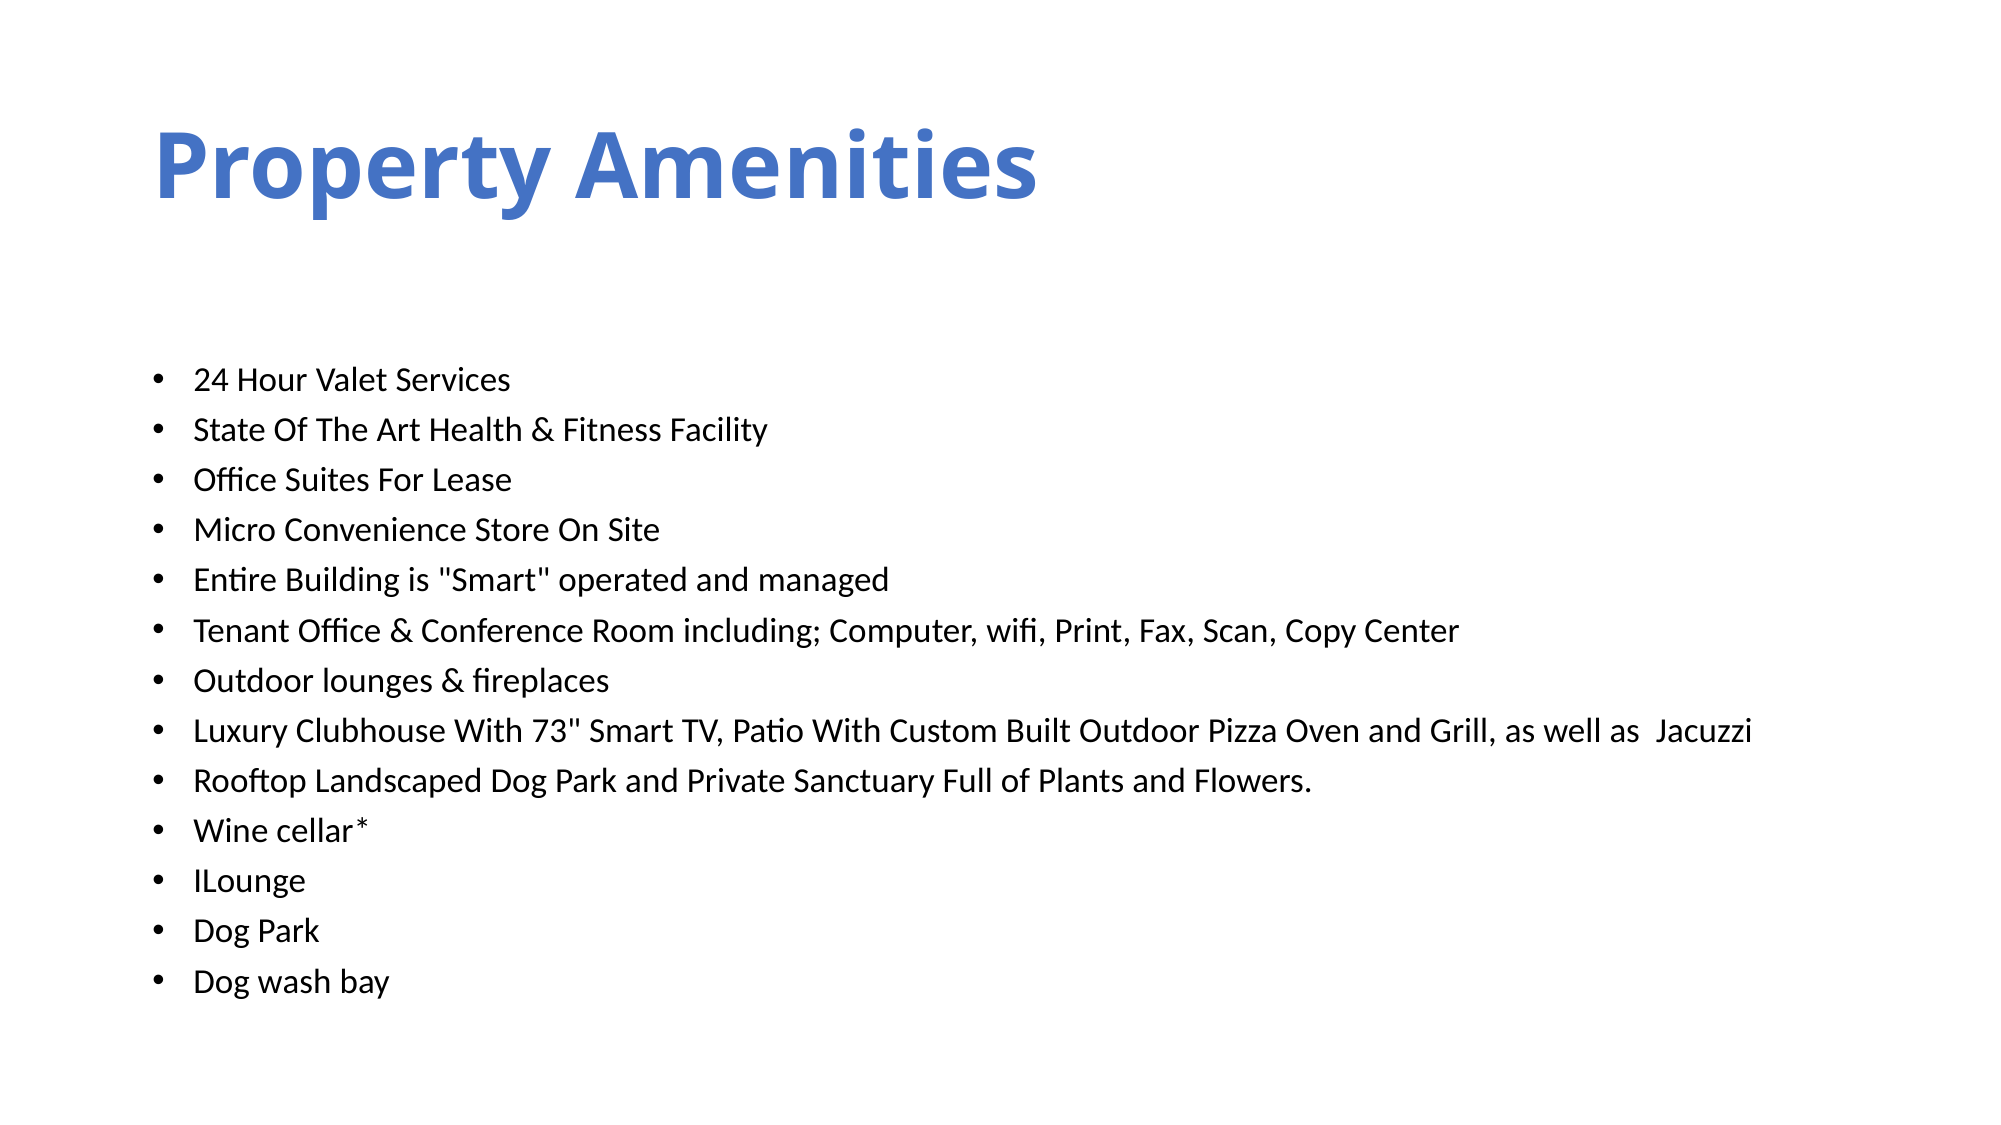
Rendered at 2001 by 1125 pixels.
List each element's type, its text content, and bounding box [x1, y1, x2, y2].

list 24 Hour Valet Services State Of The Art Health & Fitness Facility Office Suites For Lease Micro Convenience Store On Site Entire Building is "Smart" operated and managed Tenant Office & Conference Room including; Computer, wifi, Print, Fax, Scan, Copy Center Outdoor lounges & fireplaces Luxury Clubhouse With 73" Smart TV, Patio With Custom Built Outdoor Pizza Oven and Grill, as well as Jacuzzi Rooftop Landscaped Dog Park and Private Sanctuary Full of Plants and Flowers. Wine cellar* ILounge Dog Park Dog wash bay [137, 299, 1863, 1014]
title Property Amenities [137, 59, 1863, 278]
